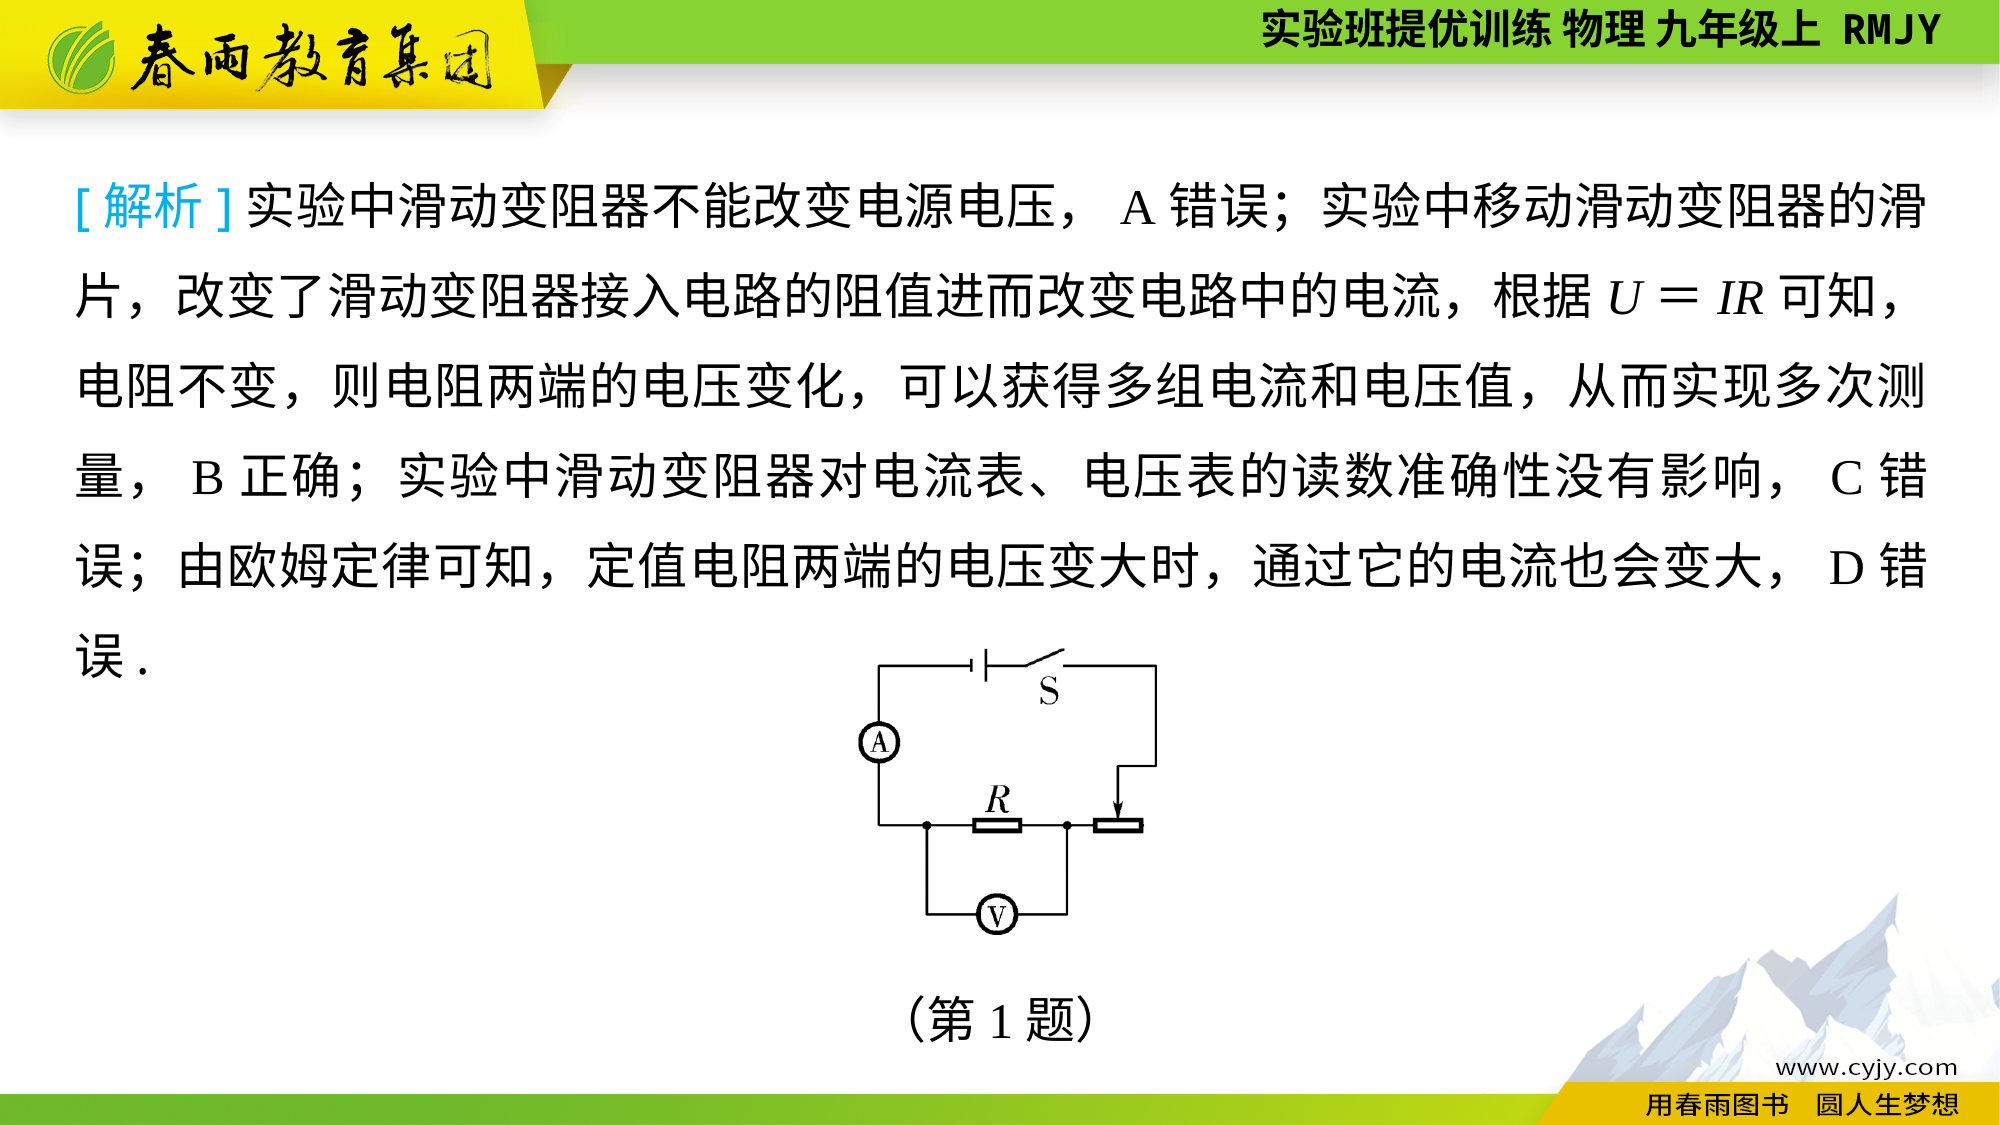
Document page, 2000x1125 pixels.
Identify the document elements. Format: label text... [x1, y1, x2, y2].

picture [0, 0, 2000, 1125]
list [解析]实验中滑动变阻器不能改变电源电压，A错误；实验中移动滑动变阻器的滑片，改变了滑动变阻器接入电路的阻值进而改变电路中的电流，根据U＝IR可知，电阻不变，则电阻两端的电压变化，可以获得多组电流和电压值，从而实现多次测量，B正确；实验中滑动变阻器对电流表、电压表的读数准确性没有影响，C错误；由欧姆定律可知，定值电阻两端的电压变大时，通过它的电流也会变大，D错误. [59, 137, 1944, 596]
text_box （第1题） [861, 951, 1141, 1056]
